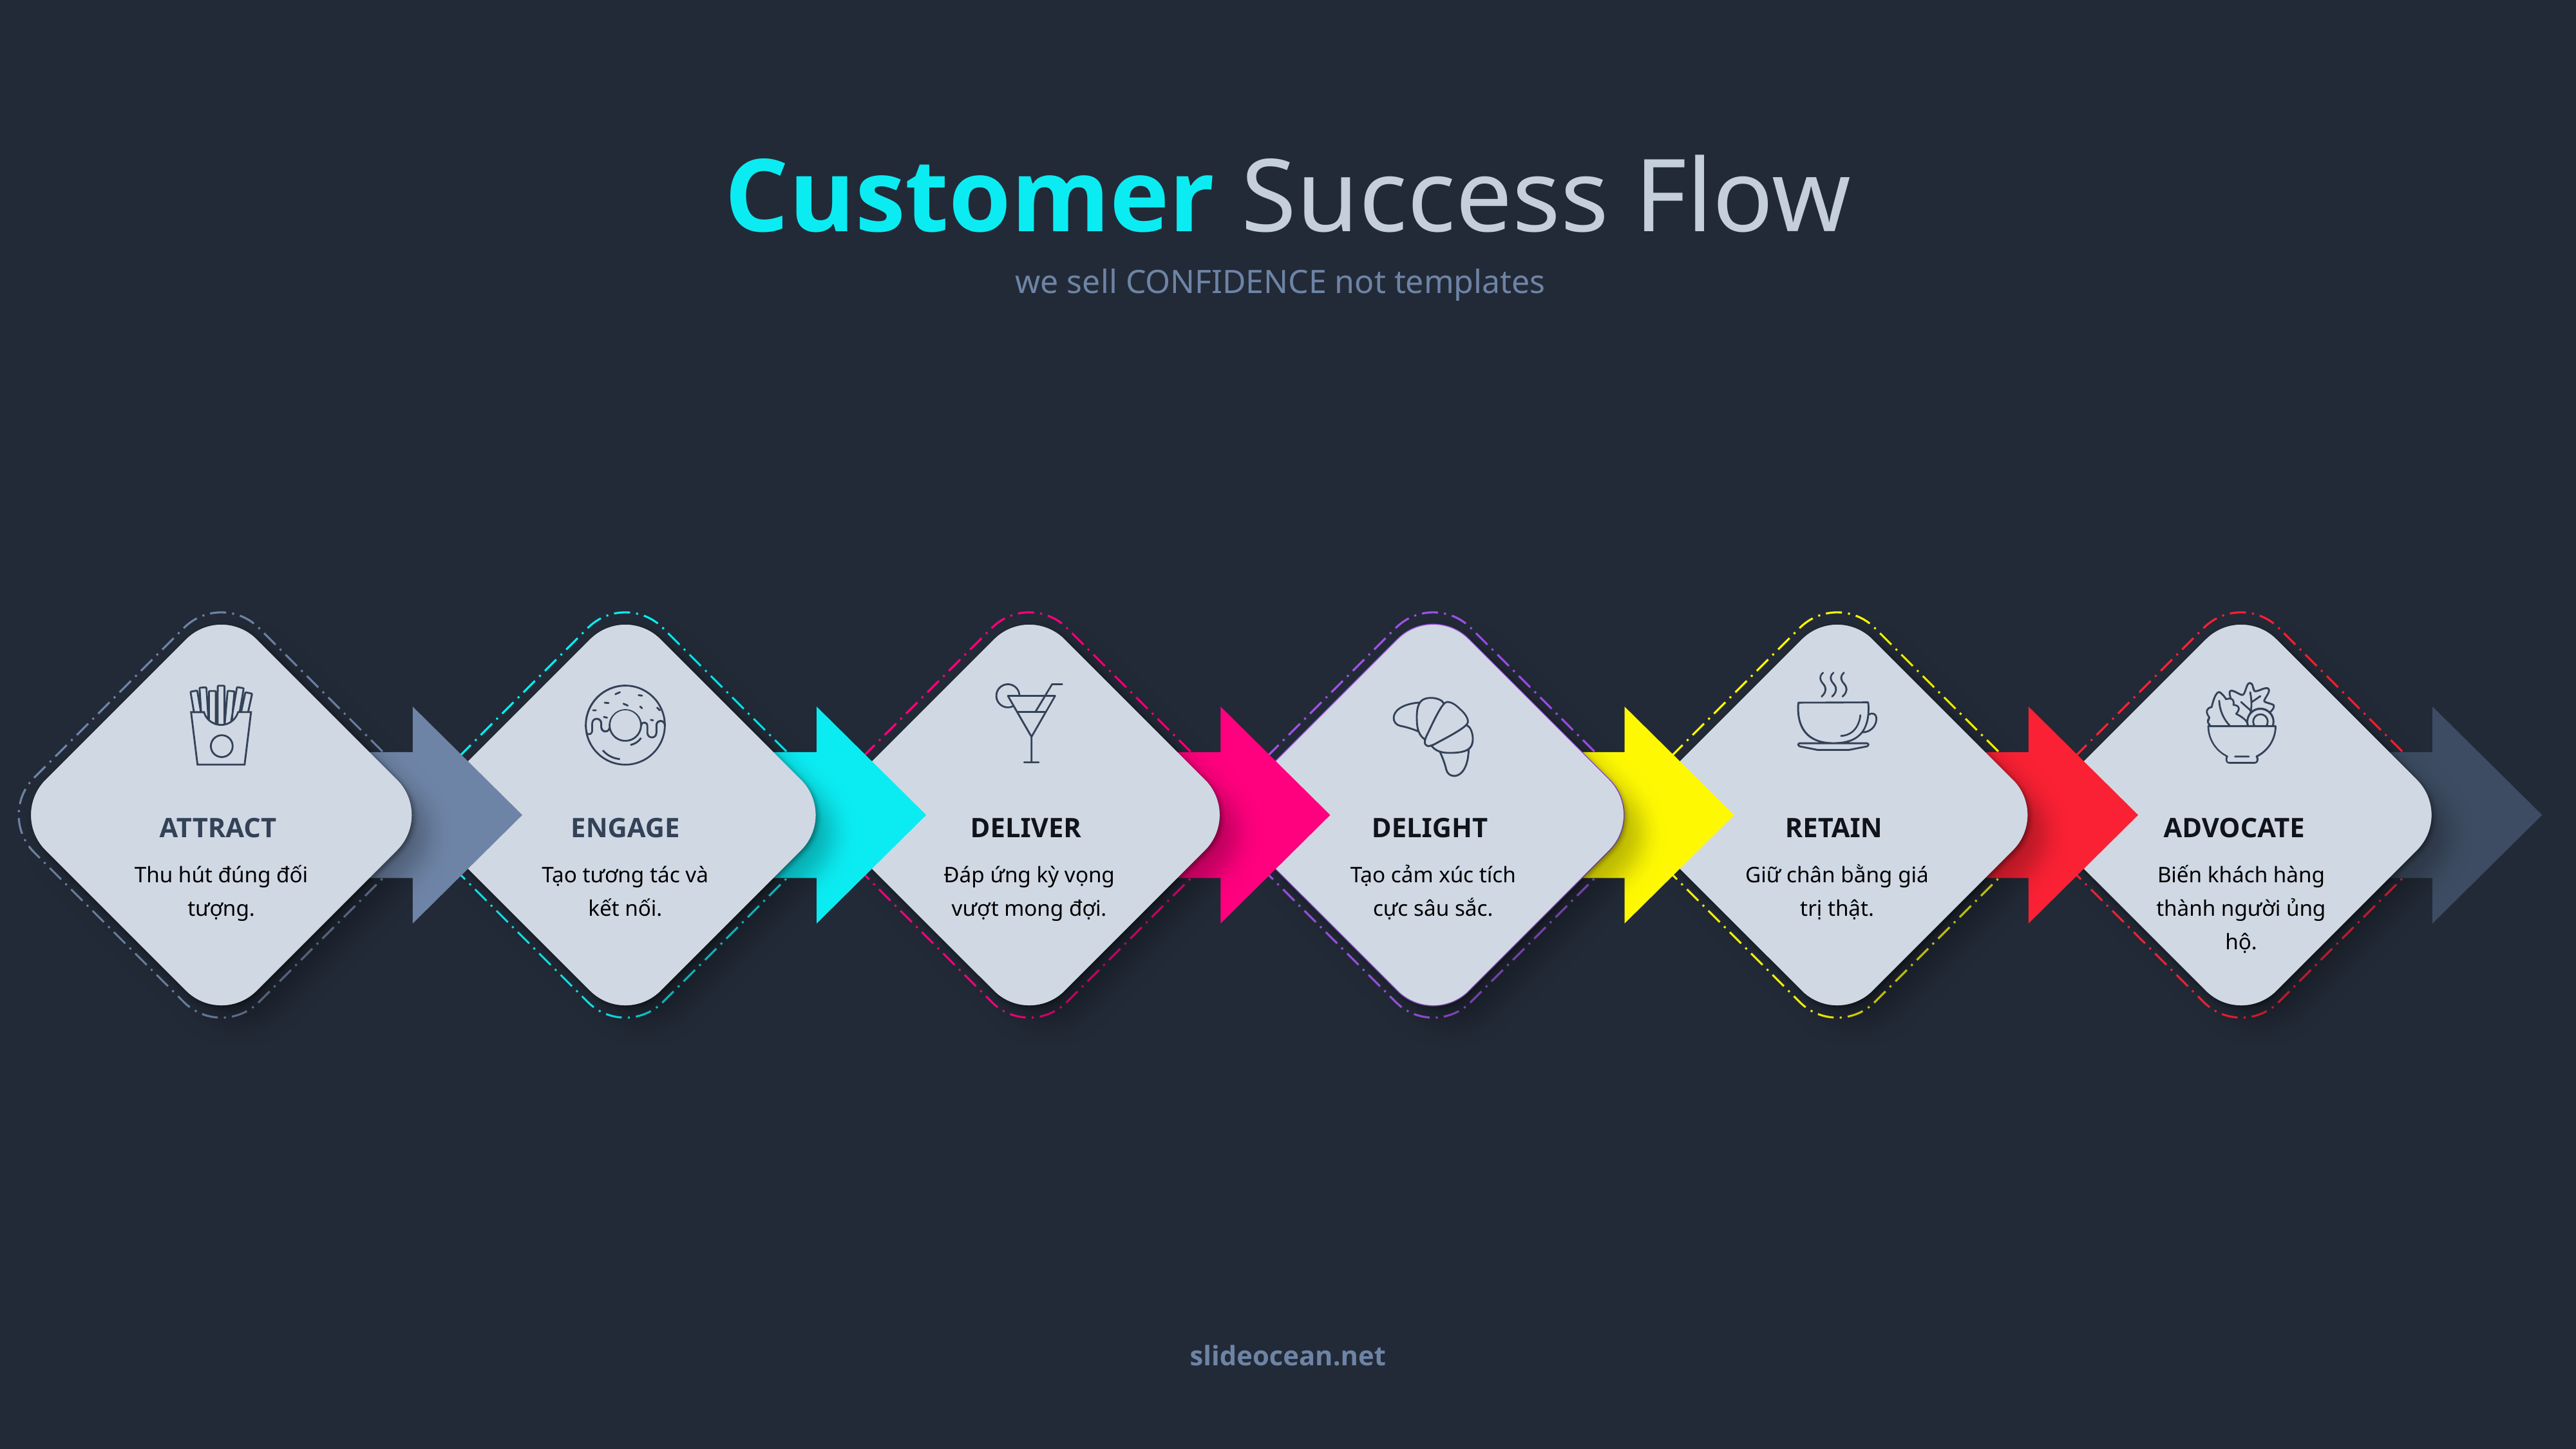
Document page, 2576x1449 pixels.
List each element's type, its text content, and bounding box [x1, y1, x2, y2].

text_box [1738, 793, 1937, 927]
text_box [927, 665, 1179, 965]
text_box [62, 656, 523, 974]
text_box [927, 656, 1331, 974]
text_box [523, 665, 775, 965]
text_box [526, 793, 725, 927]
text_box Customer Success Flow [715, 126, 1861, 257]
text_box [122, 793, 321, 927]
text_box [523, 656, 927, 974]
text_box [2139, 665, 2391, 965]
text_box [71, 665, 371, 965]
text_box we sell CONFIDENCE not templates [1005, 257, 1556, 305]
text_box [1331, 665, 1583, 965]
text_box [1334, 793, 1533, 927]
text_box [1735, 665, 1987, 965]
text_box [930, 793, 1129, 927]
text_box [1735, 656, 2139, 974]
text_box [1331, 656, 1735, 974]
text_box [2152, 793, 2331, 961]
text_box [2139, 656, 2543, 974]
text_box slideocean.net [1180, 1334, 1396, 1376]
